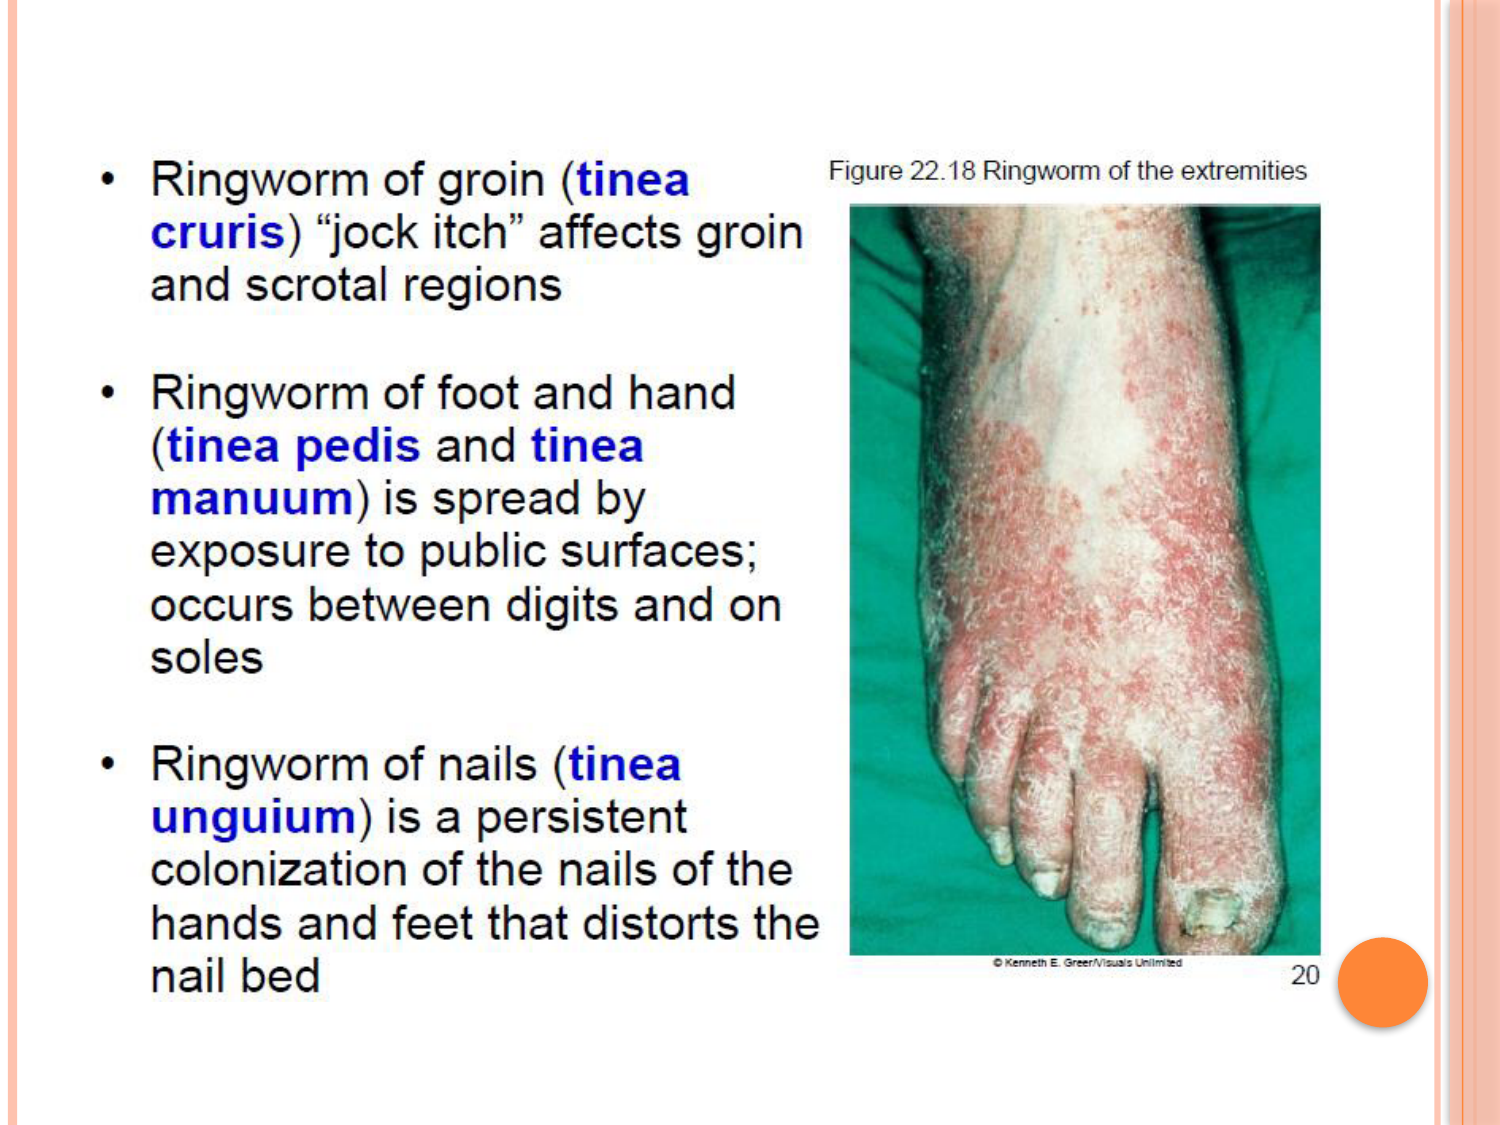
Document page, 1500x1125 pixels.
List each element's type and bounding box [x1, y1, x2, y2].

list [76, 136, 1330, 1002]
